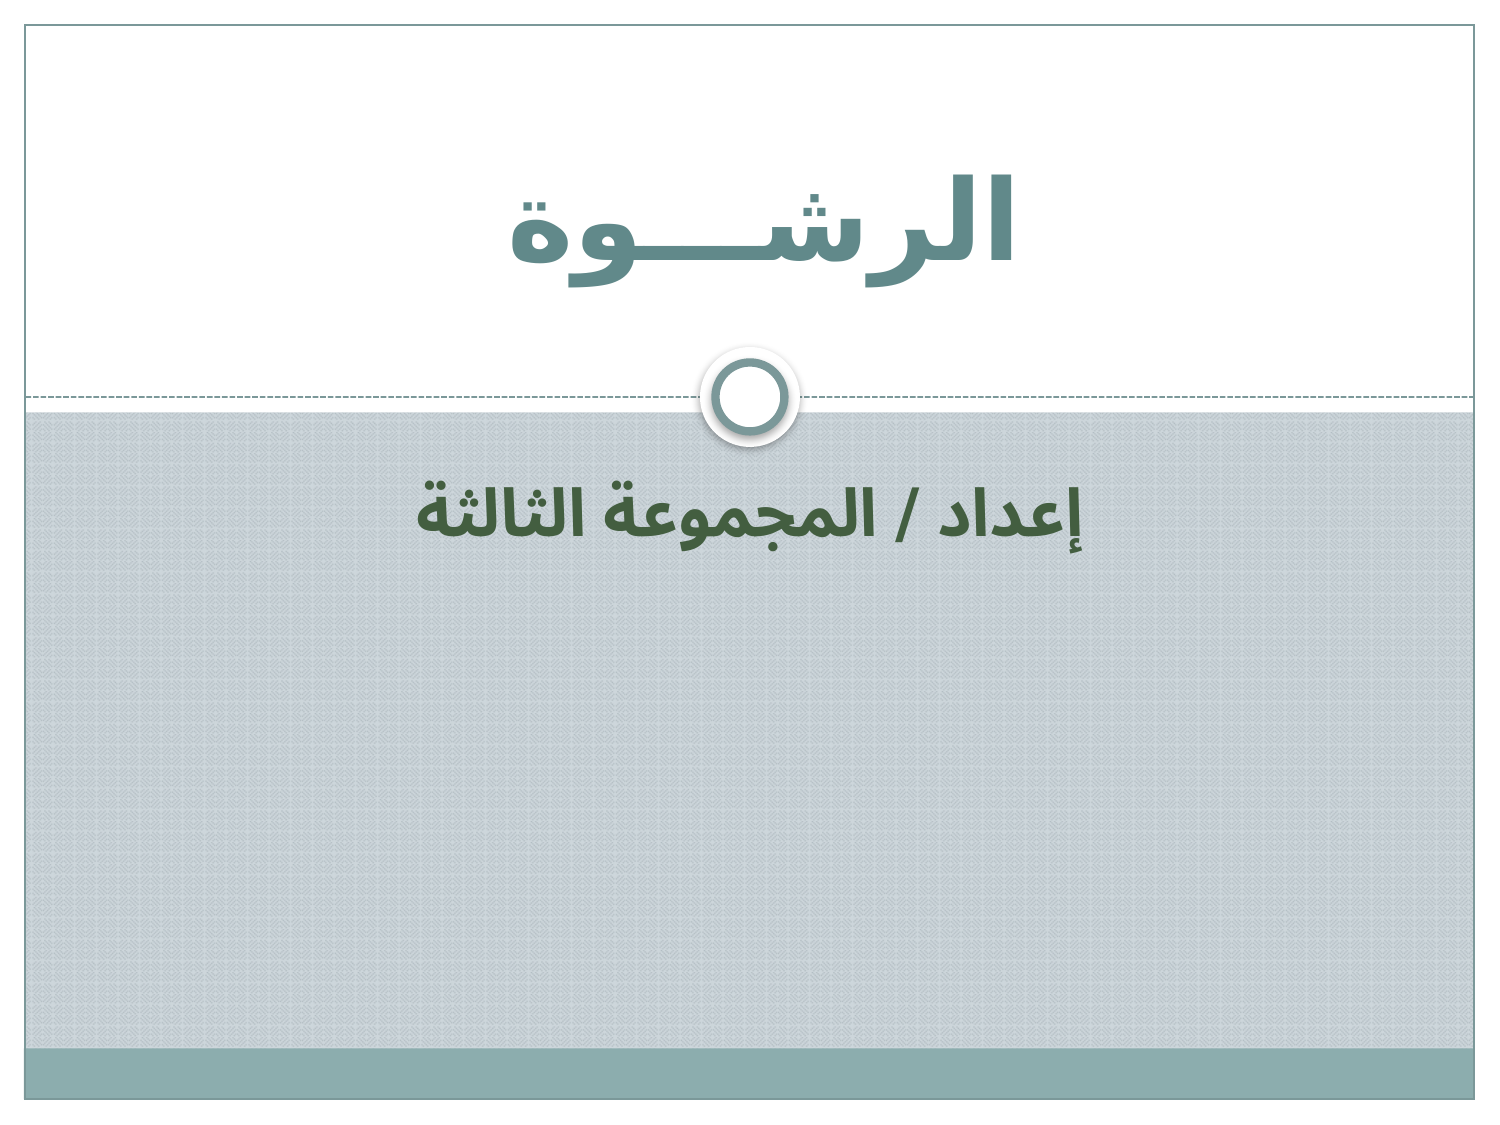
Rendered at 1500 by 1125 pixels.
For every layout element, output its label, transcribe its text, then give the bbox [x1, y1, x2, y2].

title الرشـــوة [112, 62, 1388, 291]
subtitle إعداد / المجموعة الثالثة [225, 462, 1275, 750]
